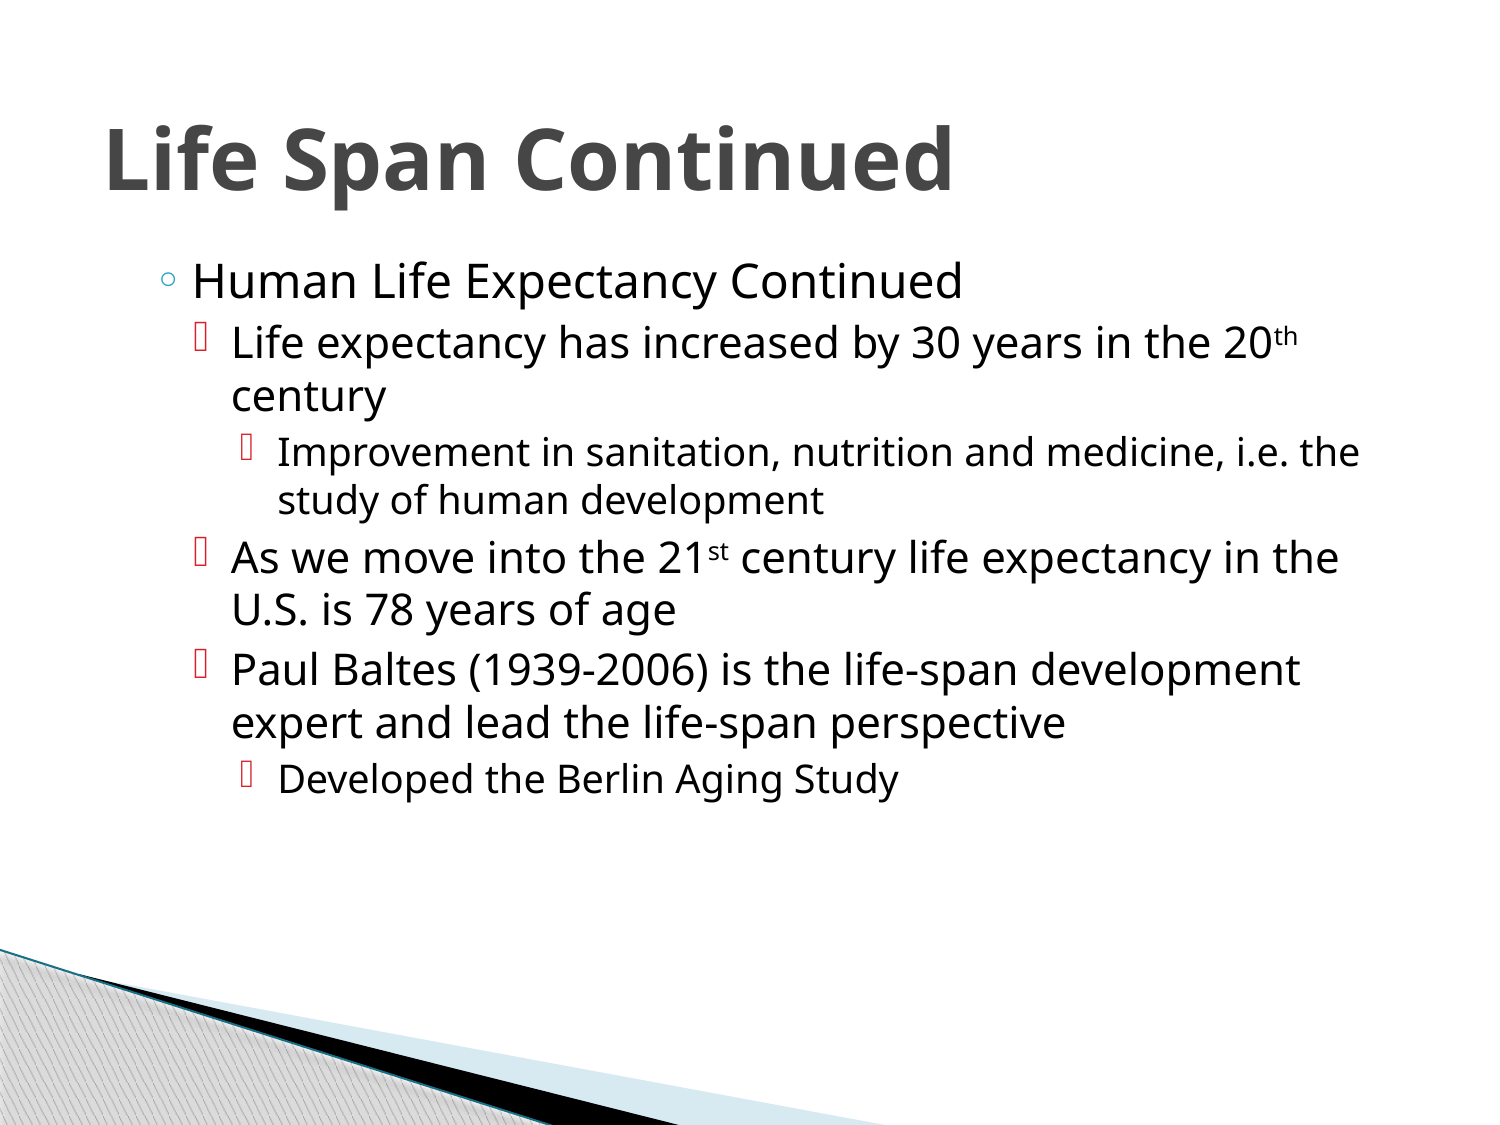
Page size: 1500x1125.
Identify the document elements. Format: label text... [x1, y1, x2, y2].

title Life Span Continued [87, 62, 1438, 250]
list Human Life Expectancy Continued Life expectancy has increased by 30 years in the 20th century Improvement in sanitation, nutrition and medicine, i.e. the study of human development As we move into the 21st century life expectancy in the U.S. is 78 years of age Paul Baltes (1939-2006) is the life-span development expert and lead the life-span perspective Developed the Berlin Aging Study [75, 243, 1425, 986]
